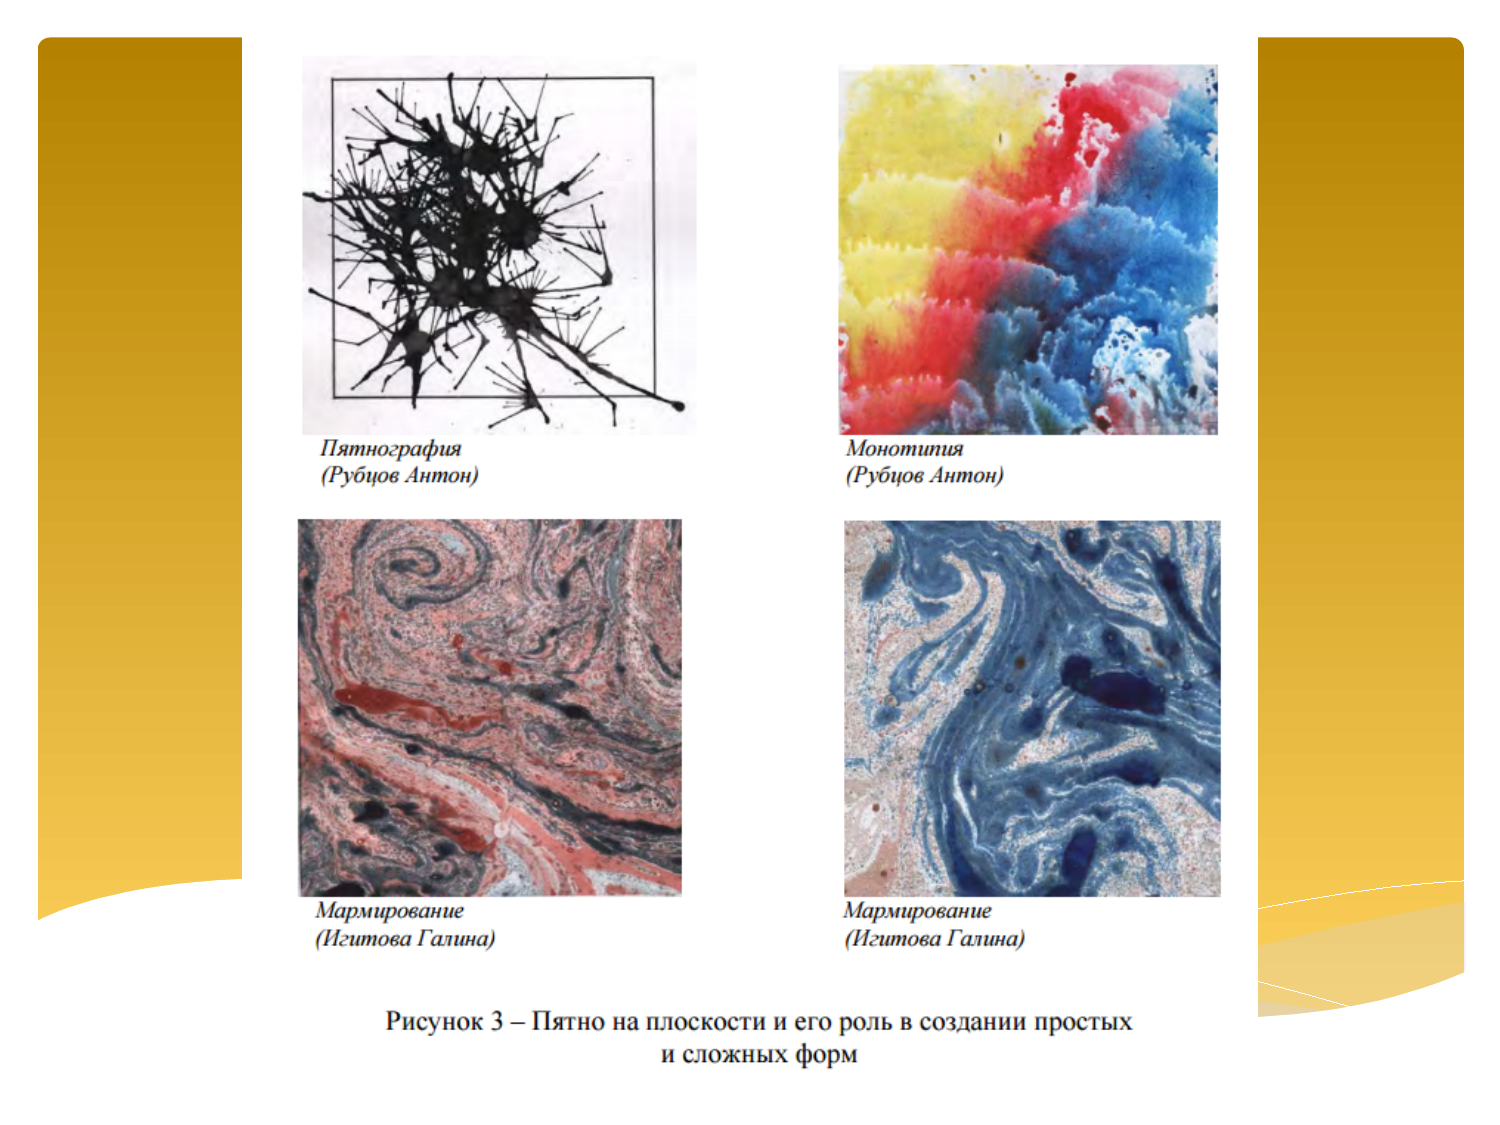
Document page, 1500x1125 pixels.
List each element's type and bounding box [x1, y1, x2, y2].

picture [241, 18, 1258, 1095]
